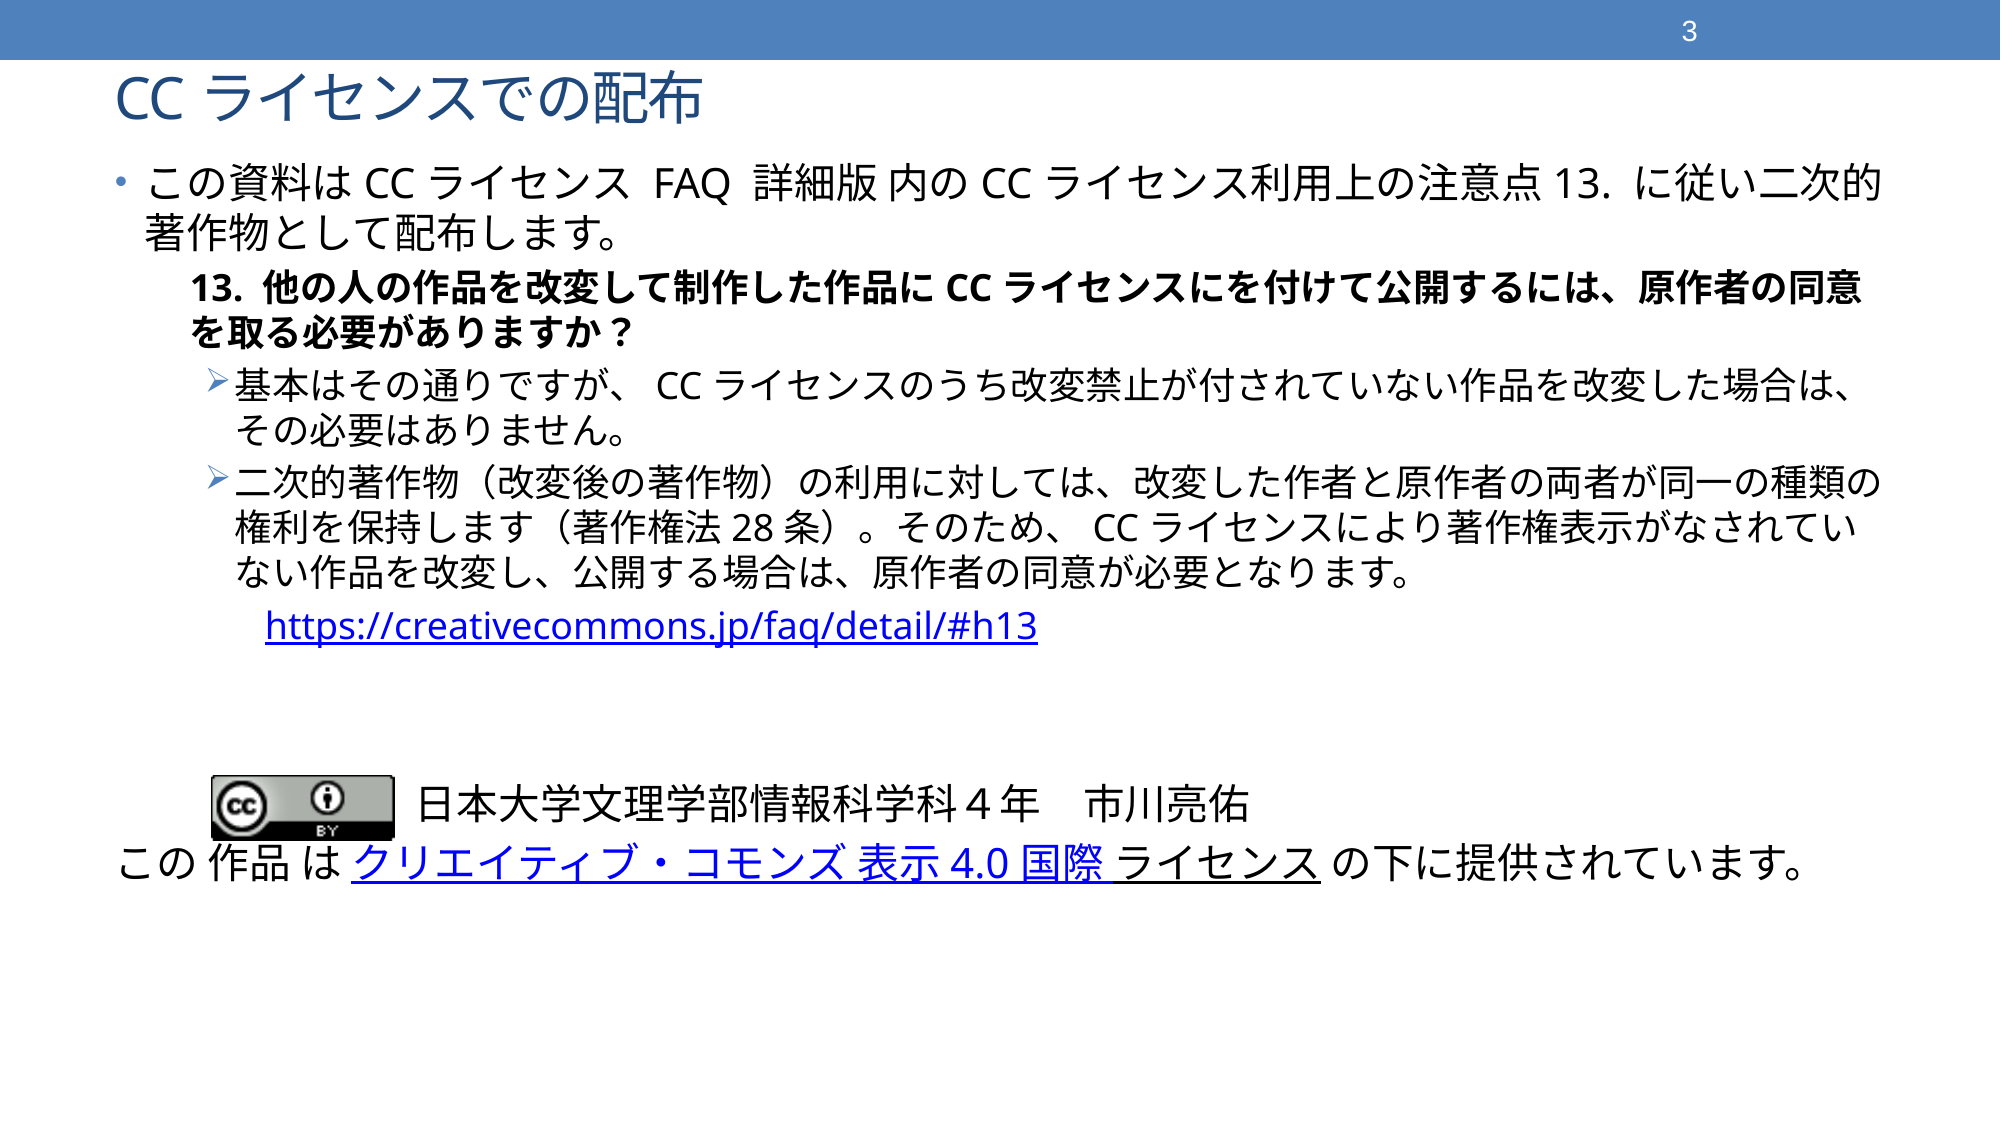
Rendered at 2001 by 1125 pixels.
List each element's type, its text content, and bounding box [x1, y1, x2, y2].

title CCライセンスでの配布 [99, 59, 1900, 133]
picture [211, 775, 395, 841]
slide_number 3 [1666, 3, 1900, 57]
list この資料はCCライセンス FAQ 詳細版 内のCCライセンス利用上の注意点13. に従い二次的著作物として配布します。 13. 他の人の作品を改変して制作した作品にCCライセンスにを付けて公開するには、原作者の同意を取る必要がありますか？ 基本はその通りですが、CCライセンスのうち改変禁止が付されていない作品を改変した場合は、その必要はありません。 二次的著作物（改変後の著作物）の利用に対しては、改変した作者と原作者の両者が同一の種類の権利を保持します（著作権法28条）。そのため、CCライセンスにより著作権表示がなされていない作品を改変し、公開する場合は、原作者の同意が必要となります。 https://creativecommons.jp/faq/detail/#h13 日本大学文理学部情報科学科４年 市川亮佑 この 作品 は クリエイティブ・コモンズ 表示 4.0 国際 ライセンス の下に提供されています。 [99, 149, 1900, 1063]
